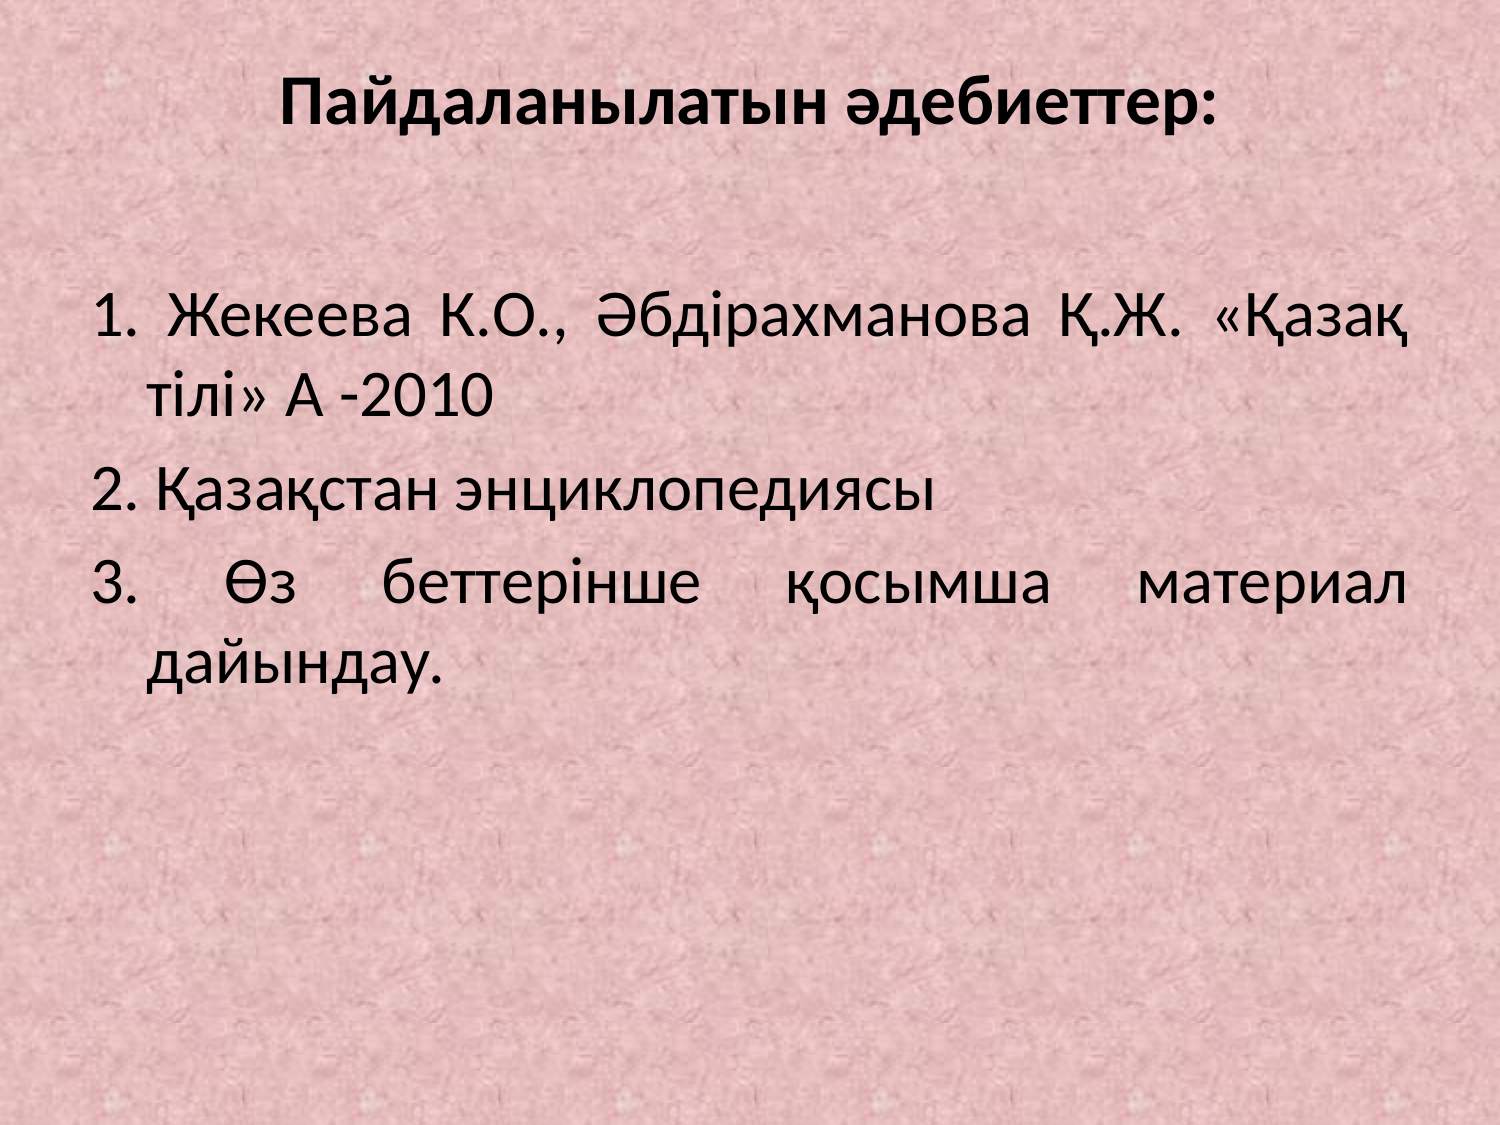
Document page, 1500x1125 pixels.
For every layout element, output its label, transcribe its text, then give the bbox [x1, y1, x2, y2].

picture [0, 0, 1500, 1125]
title Пайдаланылатын әдебиеттер: [75, 45, 1425, 233]
list 1. Жекеева К.О., Әбдірахманова Қ.Ж. «Қазақ тілі» А -2010 2. Қазақстан энциклопедиясы 3. Өз беттерінше қосымша материал дайындау. [75, 262, 1425, 1005]
